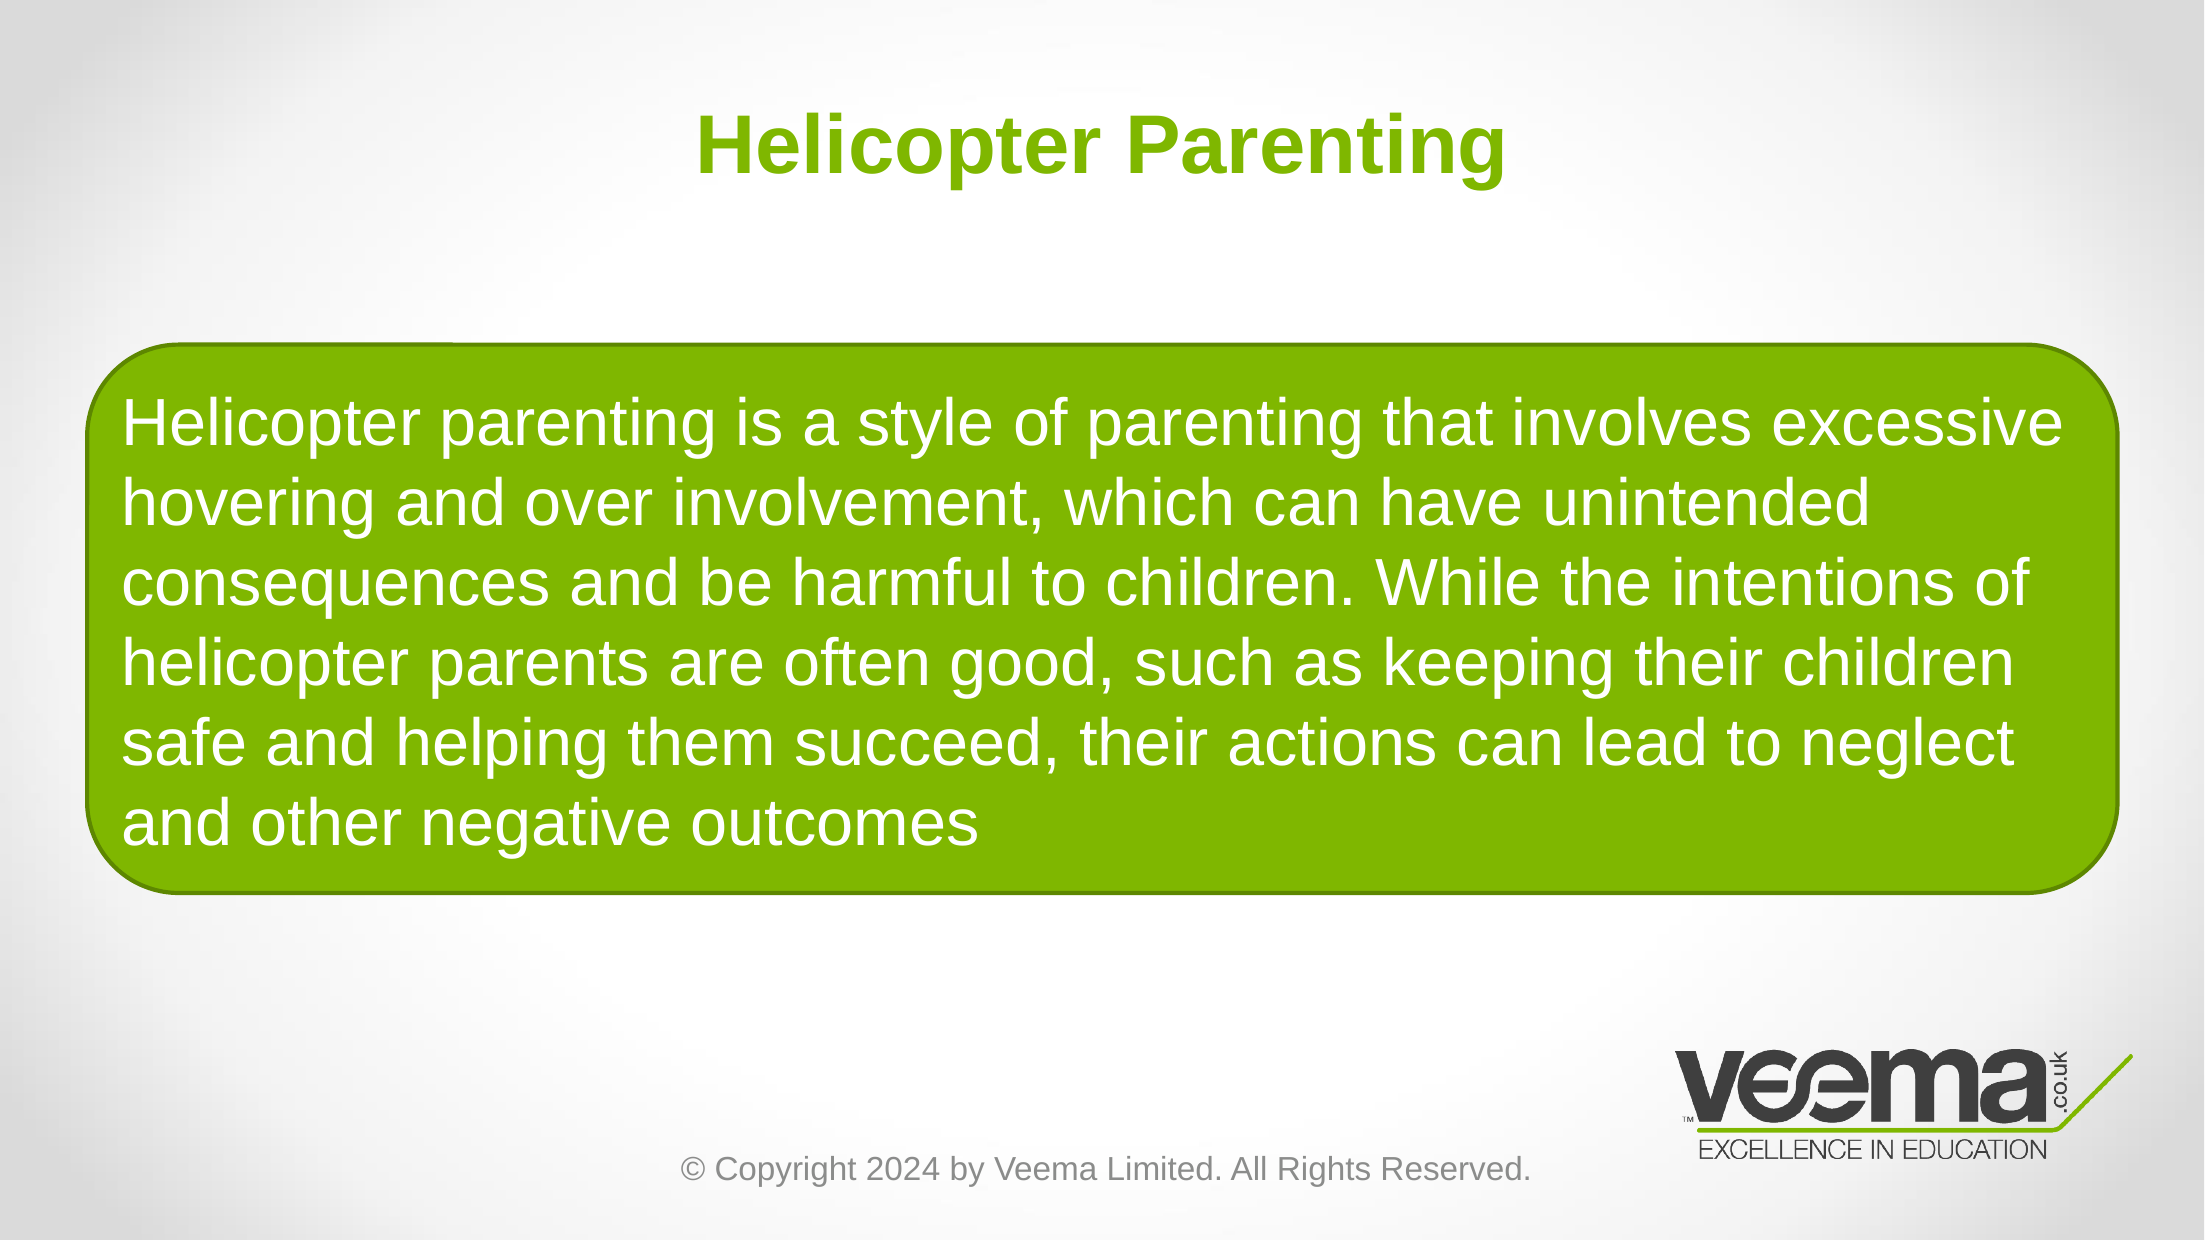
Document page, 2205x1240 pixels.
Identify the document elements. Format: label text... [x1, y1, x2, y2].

text_box Helicopter parenting is a style of parenting that involves excessive hovering and over involvement, which can have unintended consequences and be harmful to children. While the intentions of helicopter parents are often good, such as keeping their children safe and helping them succeed, their actions can lead to neglect and other negative outcomes [85, 342, 2120, 896]
picture [0, 0, 2205, 1240]
title Helicopter Parenting [109, 82, 2095, 290]
